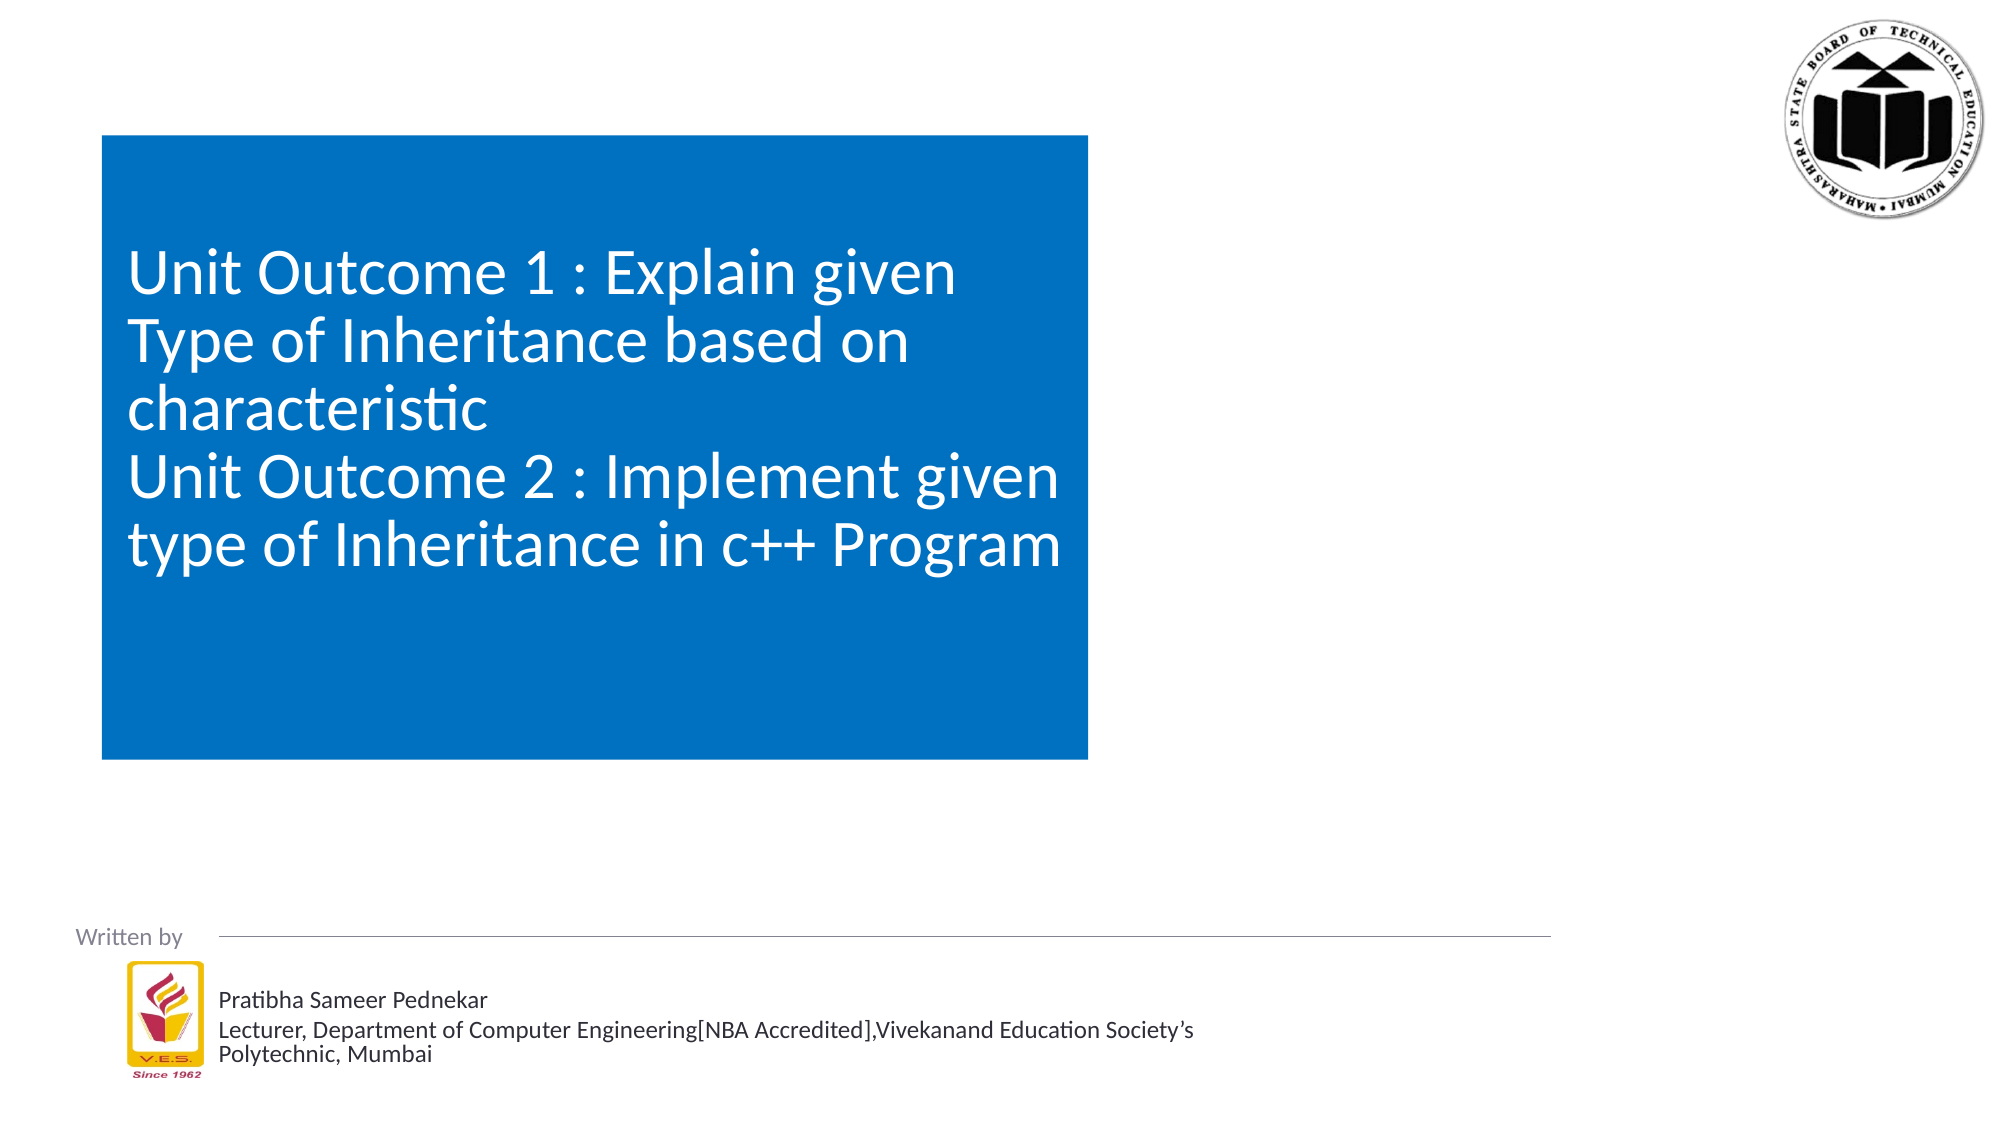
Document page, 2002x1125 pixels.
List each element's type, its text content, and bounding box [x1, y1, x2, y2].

list Pratibha Sameer Pednekar [218, 987, 726, 1017]
picture [1764, 0, 2001, 237]
title Unit Outcome 1 : Explain given Type of Inheritance based on characteristic Unit Outcome 2 : Implement given type of Inheritance in c++ Program [127, 239, 1087, 482]
list Lecturer, Department of Computer Engineering[NBA Accredited],Vivekanand Education Society’s Polytechnic, Mumbai [218, 1019, 1226, 1050]
picture [126, 961, 204, 1079]
